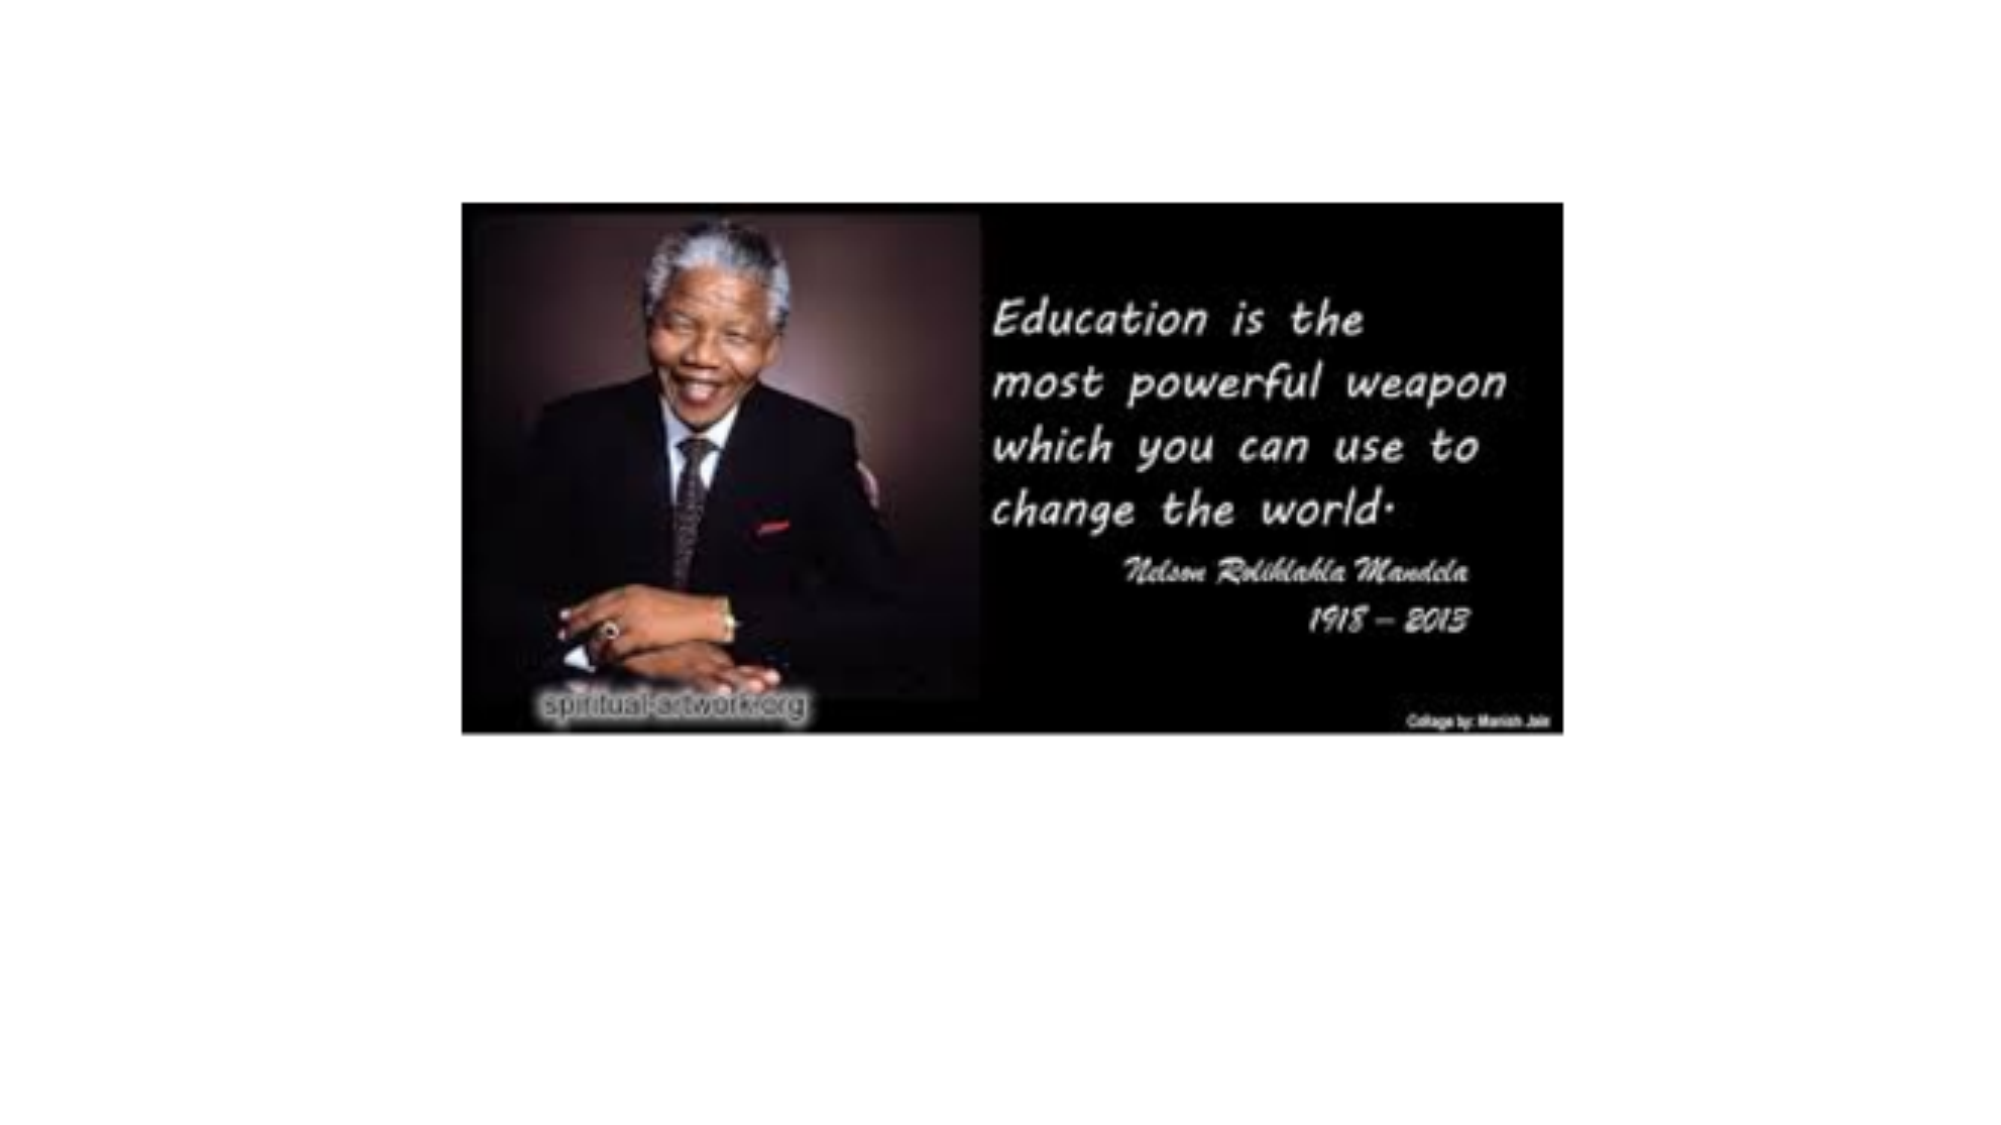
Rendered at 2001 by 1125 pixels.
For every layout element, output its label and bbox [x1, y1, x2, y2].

list [45, 0, 1982, 997]
